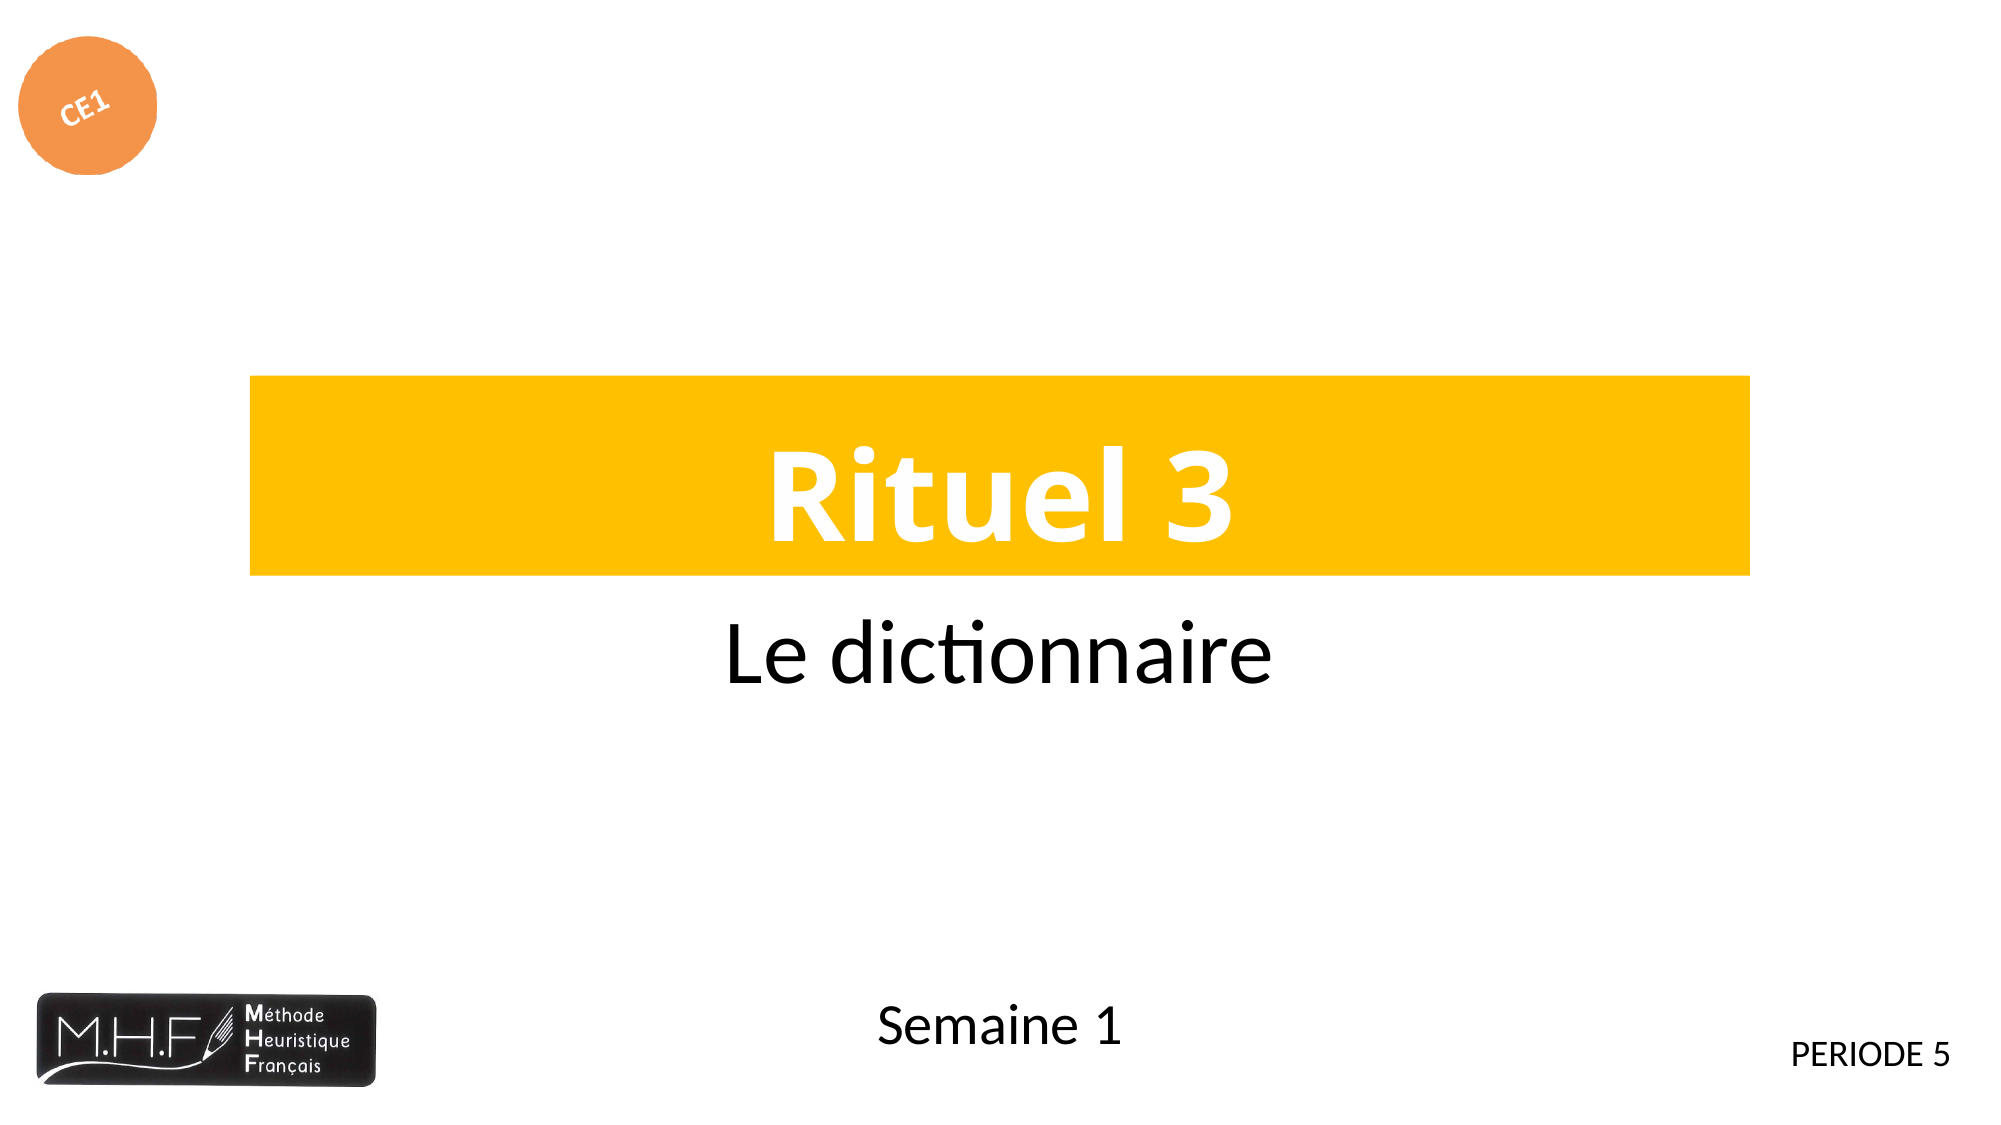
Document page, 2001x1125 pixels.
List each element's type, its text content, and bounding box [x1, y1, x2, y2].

subtitle Le dictionnaire [249, 597, 1750, 869]
picture [33, 990, 379, 1089]
text_box Semaine 1 [249, 987, 1750, 1118]
title Rituel 3 [249, 375, 1750, 576]
text_box PERIODE 5 [1750, 1021, 1967, 1082]
picture [18, 36, 157, 175]
